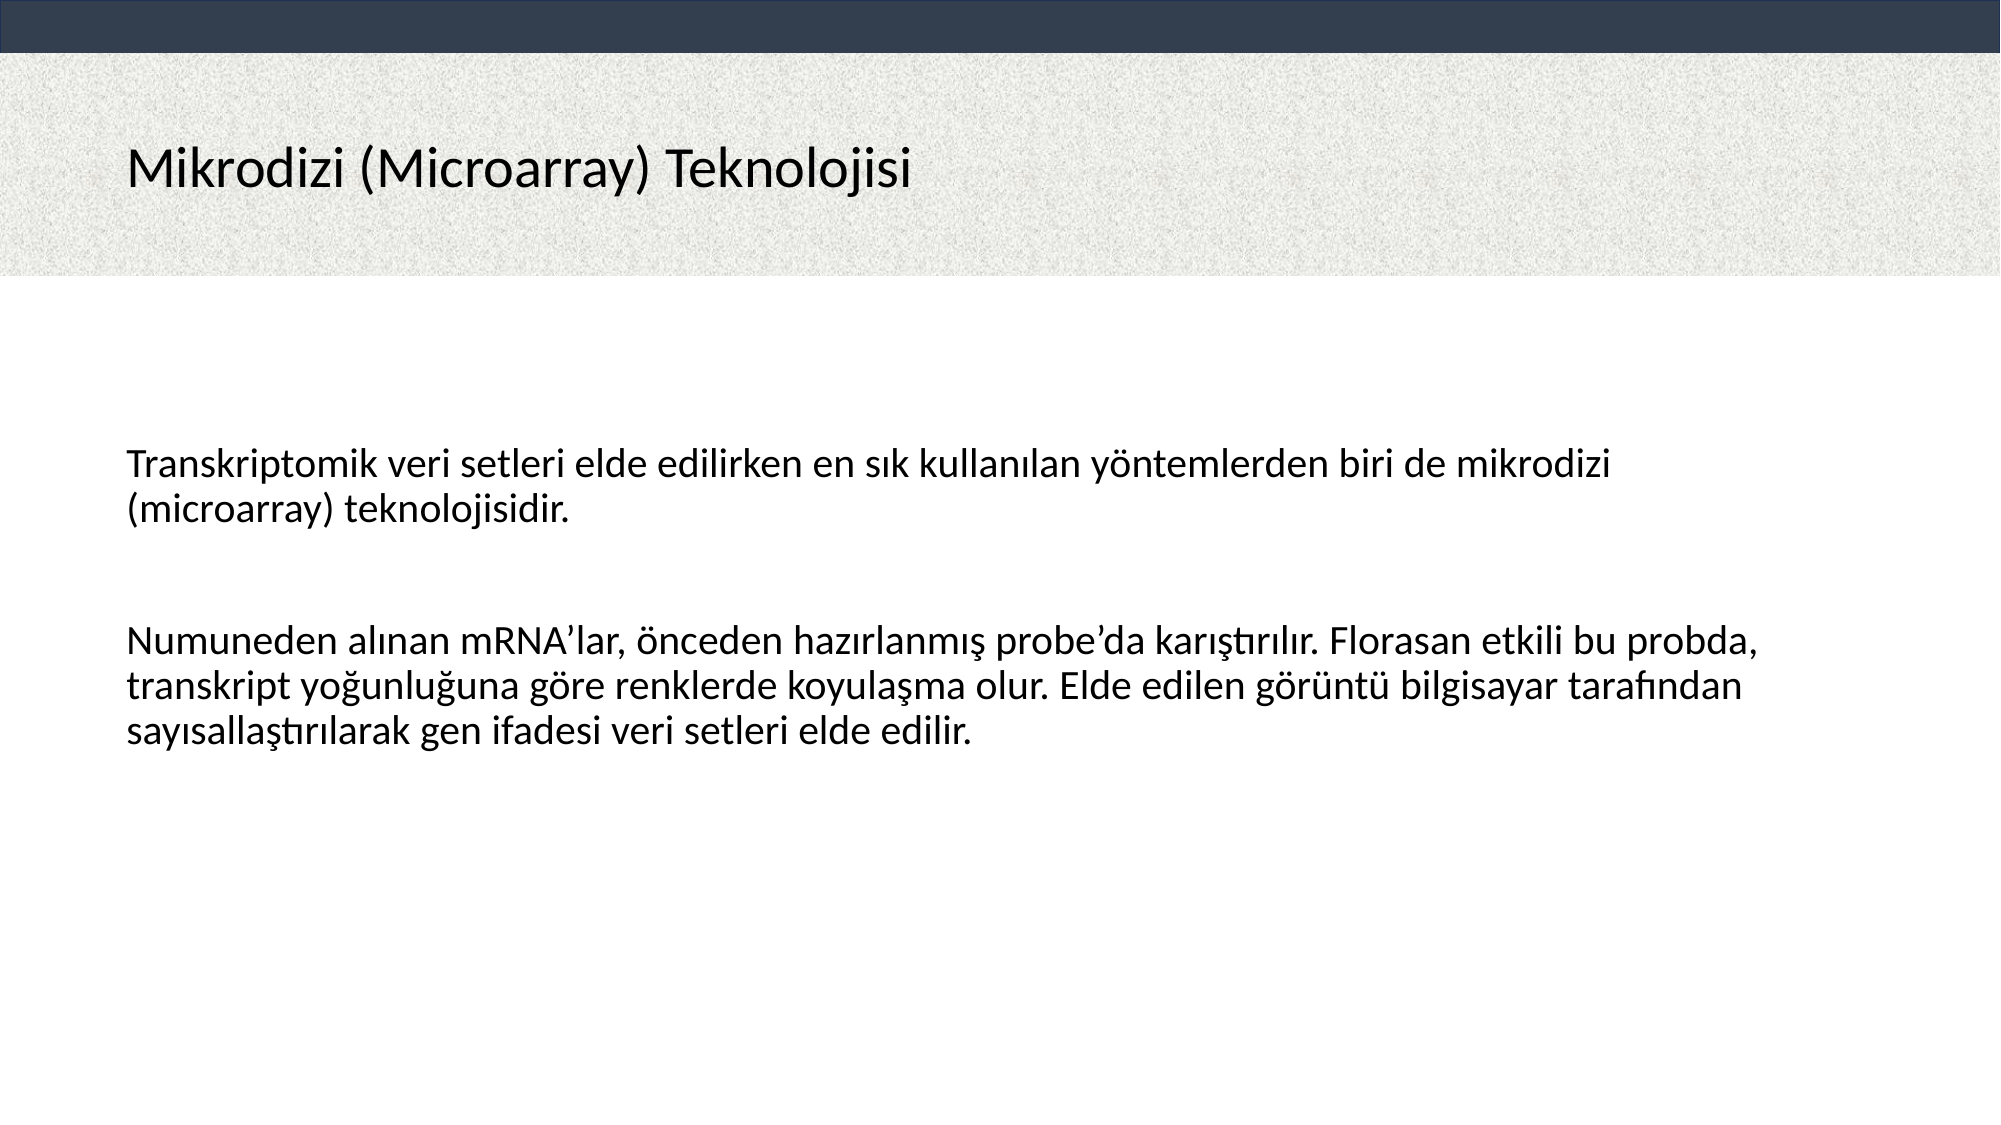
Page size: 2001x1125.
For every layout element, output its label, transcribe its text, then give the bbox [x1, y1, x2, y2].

list Transkriptomik veri setleri elde edilirken en sık kullanılan yöntemlerden biri de mikrodizi (microarray) teknolojisidir. Numuneden alınan mRNA’lar, önceden hazırlanmış probe’da karıştırılır. Florasan etkili bu probda, transkript yoğunluğuna göre renklerde koyulaşma olur. Elde edilen görüntü bilgisayar tarafından sayısallaştırılarak gen ifadesi veri setleri elde edilir. [111, 433, 1837, 944]
text_box [0, 0, 2000, 53]
text_box Mikrodizi (Microarray) Teknolojisi [111, 122, 1486, 207]
text_box [0, 53, 2000, 277]
